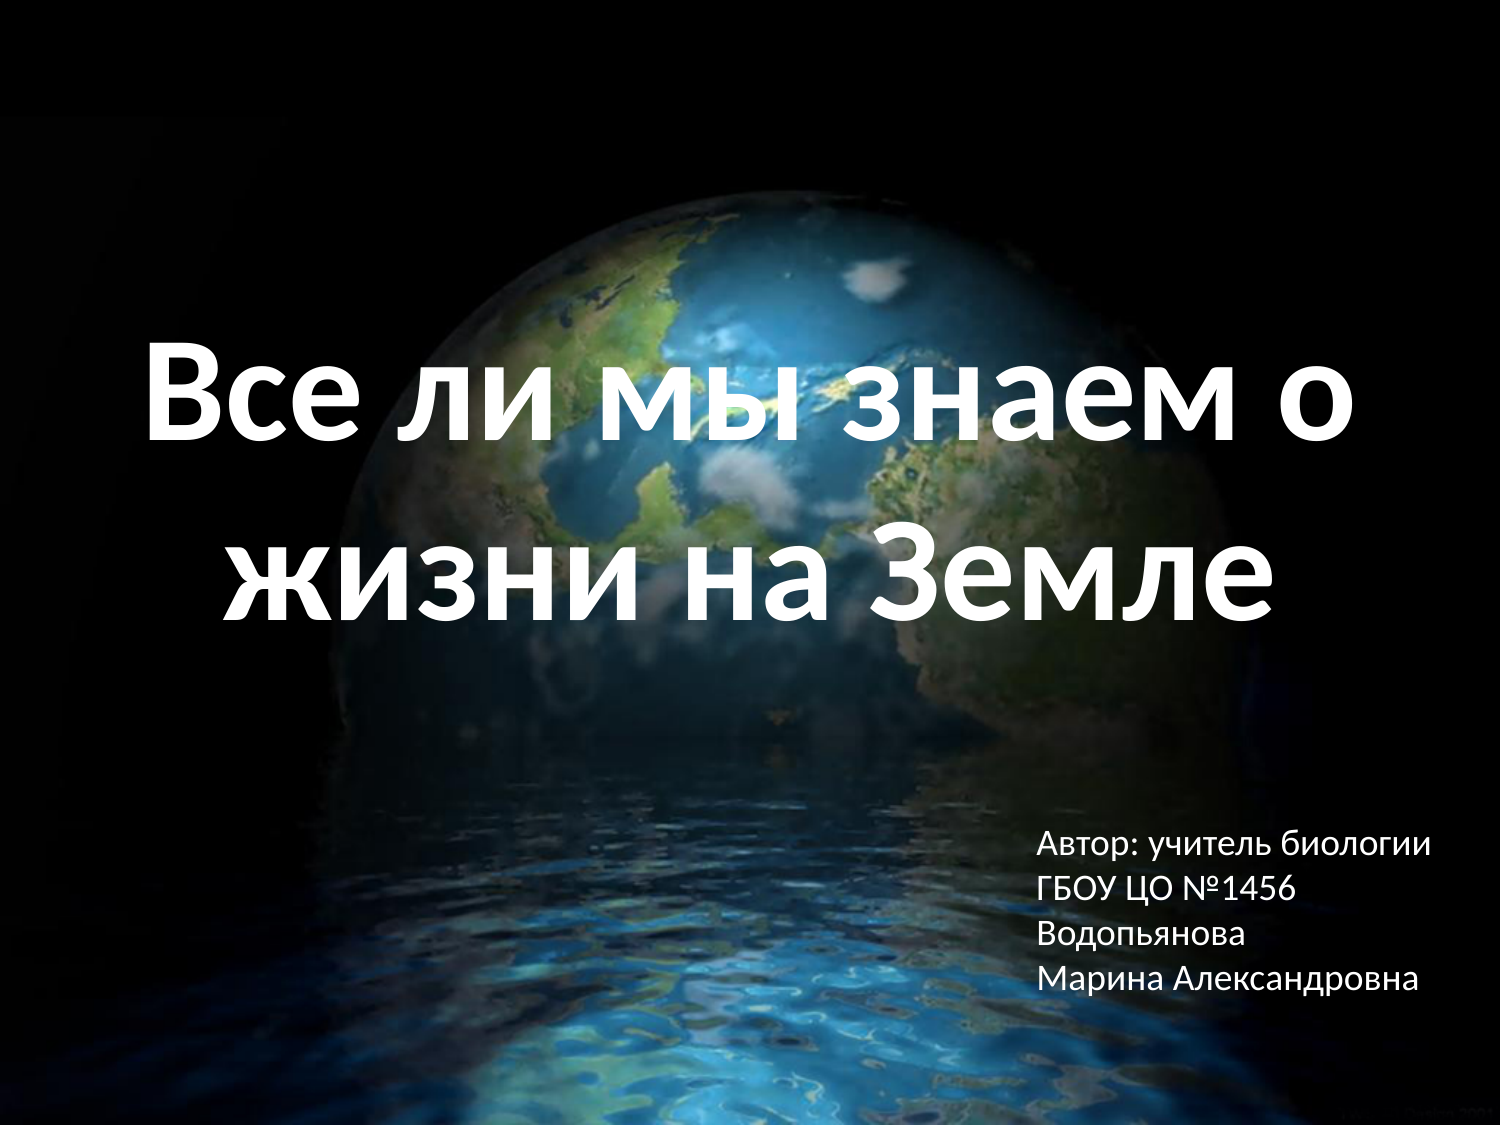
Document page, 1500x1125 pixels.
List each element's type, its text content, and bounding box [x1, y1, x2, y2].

title Все ли мы знаем о жизни на Земле [112, 349, 1388, 591]
picture [0, 0, 1500, 1125]
text_box Автор: учитель биологии ГБОУ ЦО №1456 Водопьянова Марина Александровна [1021, 810, 1477, 1006]
